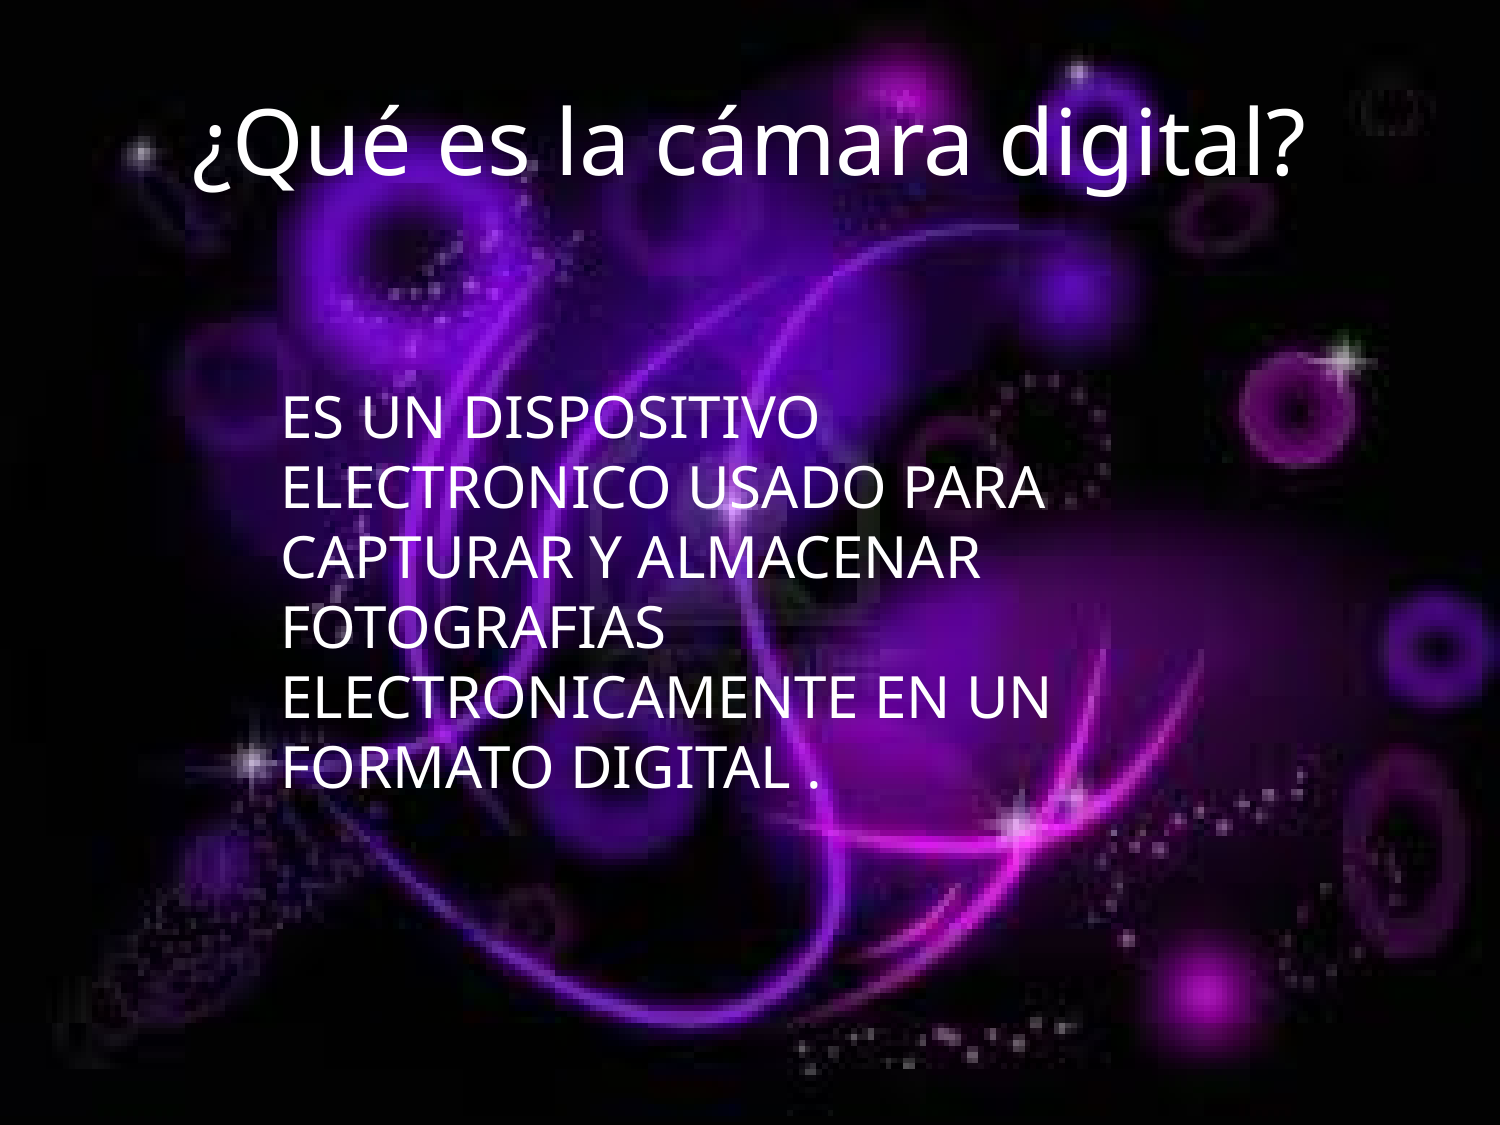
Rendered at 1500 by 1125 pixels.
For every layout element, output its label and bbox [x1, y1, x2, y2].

list [0, 0, 1500, 1125]
